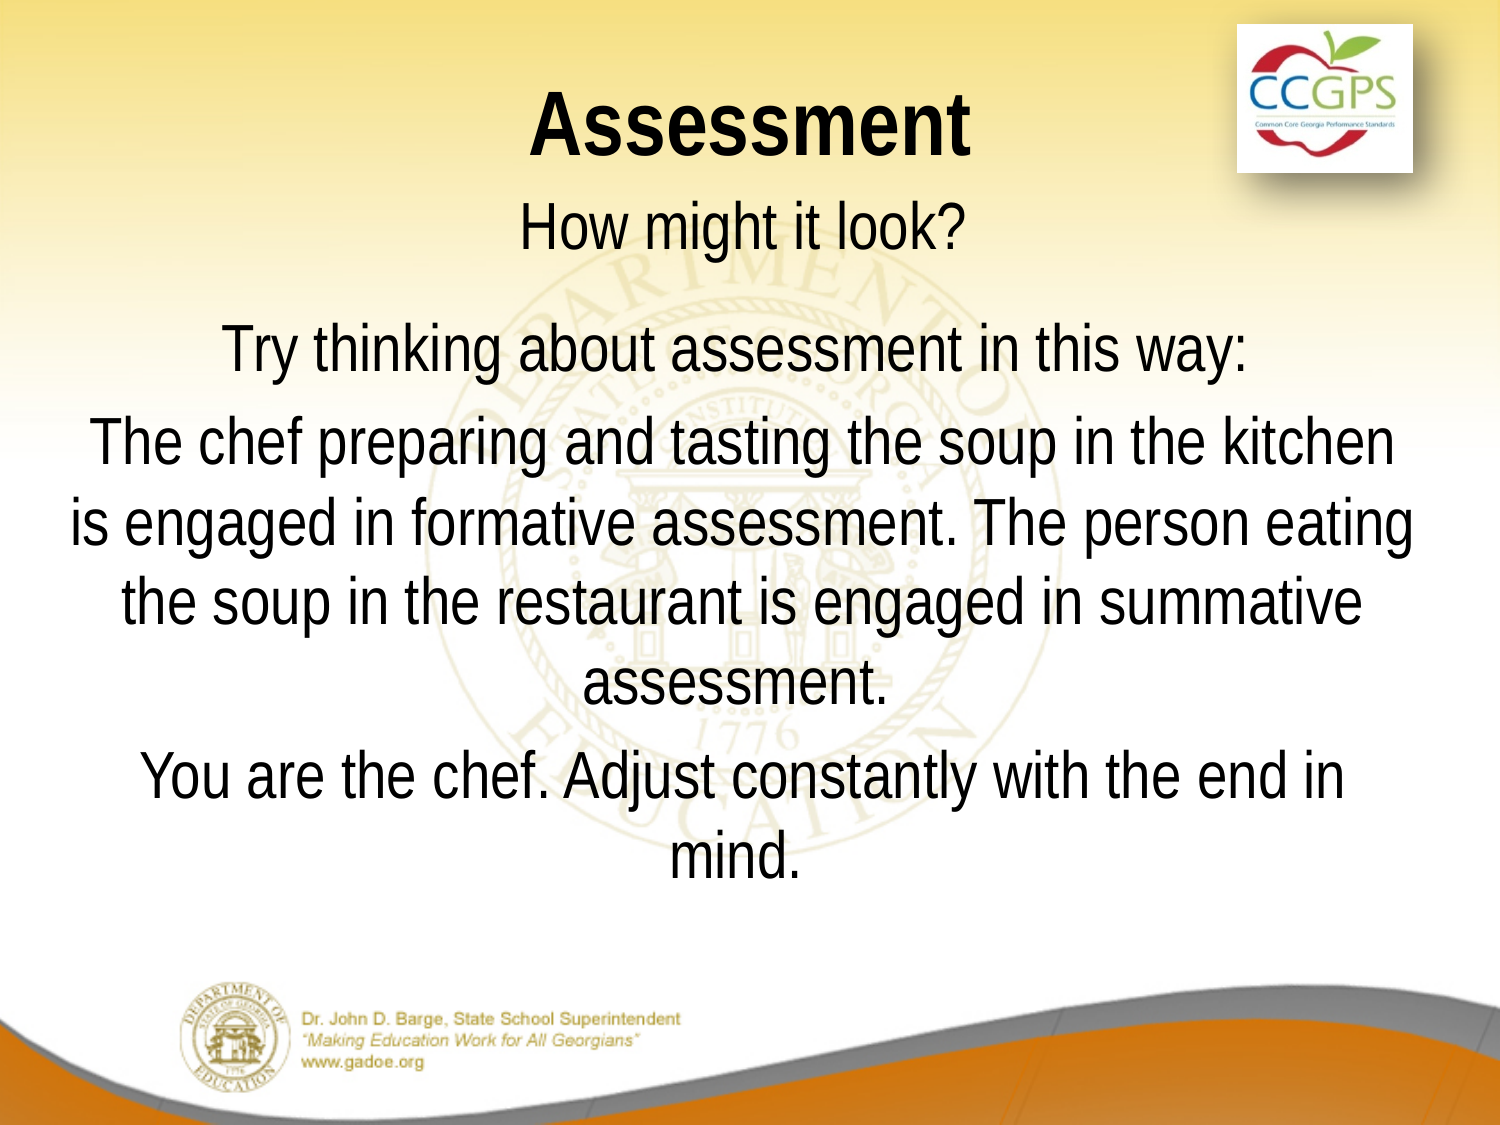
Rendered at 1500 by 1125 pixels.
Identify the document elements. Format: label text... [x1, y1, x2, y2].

picture [0, 0, 1500, 1125]
title Assessment [112, 74, 1220, 163]
subtitle How might it look? Try thinking about assessment in this way: The chef preparing and tasting the soup in the kitchen is engaged in formative assessment. The person eating the soup in the restaurant is engaged in summative assessment. You are the chef. Adjust constantly with the end in mind. [49, 174, 1438, 926]
